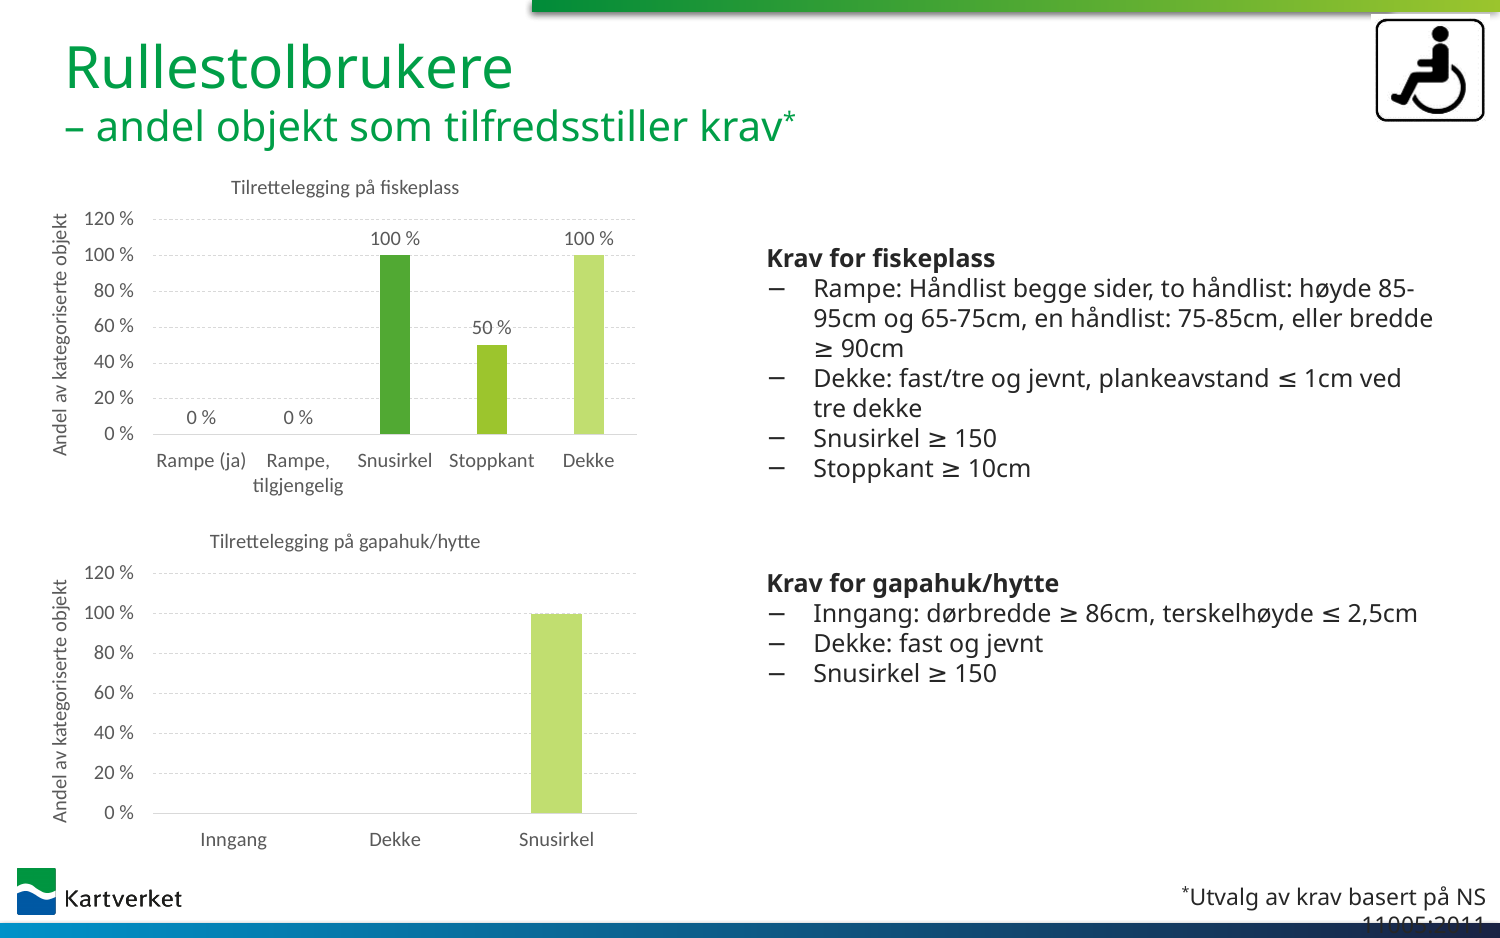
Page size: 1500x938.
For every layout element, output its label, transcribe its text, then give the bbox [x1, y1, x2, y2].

text_box Krav for fiskeplass Rampe: Håndlist begge sider, to håndlist: høyde 85-95cm og 65-75cm, en håndlist: 75-85cm, eller bredde ≥ 90cm Dekke: fast/tre og jevnt, plankeavstand ≤ 1cm ved tre dekke Snusirkel ≥ 150 Stoppkant ≥ 10cm [751, 235, 1452, 490]
text_box Rullestolbrukere – andel objekt som tilfredsstiller krav* [49, 29, 1431, 158]
text_box *Utvalg av krav basert på NS 11005:2011 [1068, 873, 1500, 938]
picture [41, 166, 650, 505]
text_box Krav for gapahuk/hytte Inngang: dørbredde ≥ 86cm, terskelhøyde ≤ 2,5cm Dekke: fast og jevnt Snusirkel ≥ 150 [751, 560, 1452, 695]
picture [41, 520, 650, 859]
picture [1371, 13, 1491, 127]
